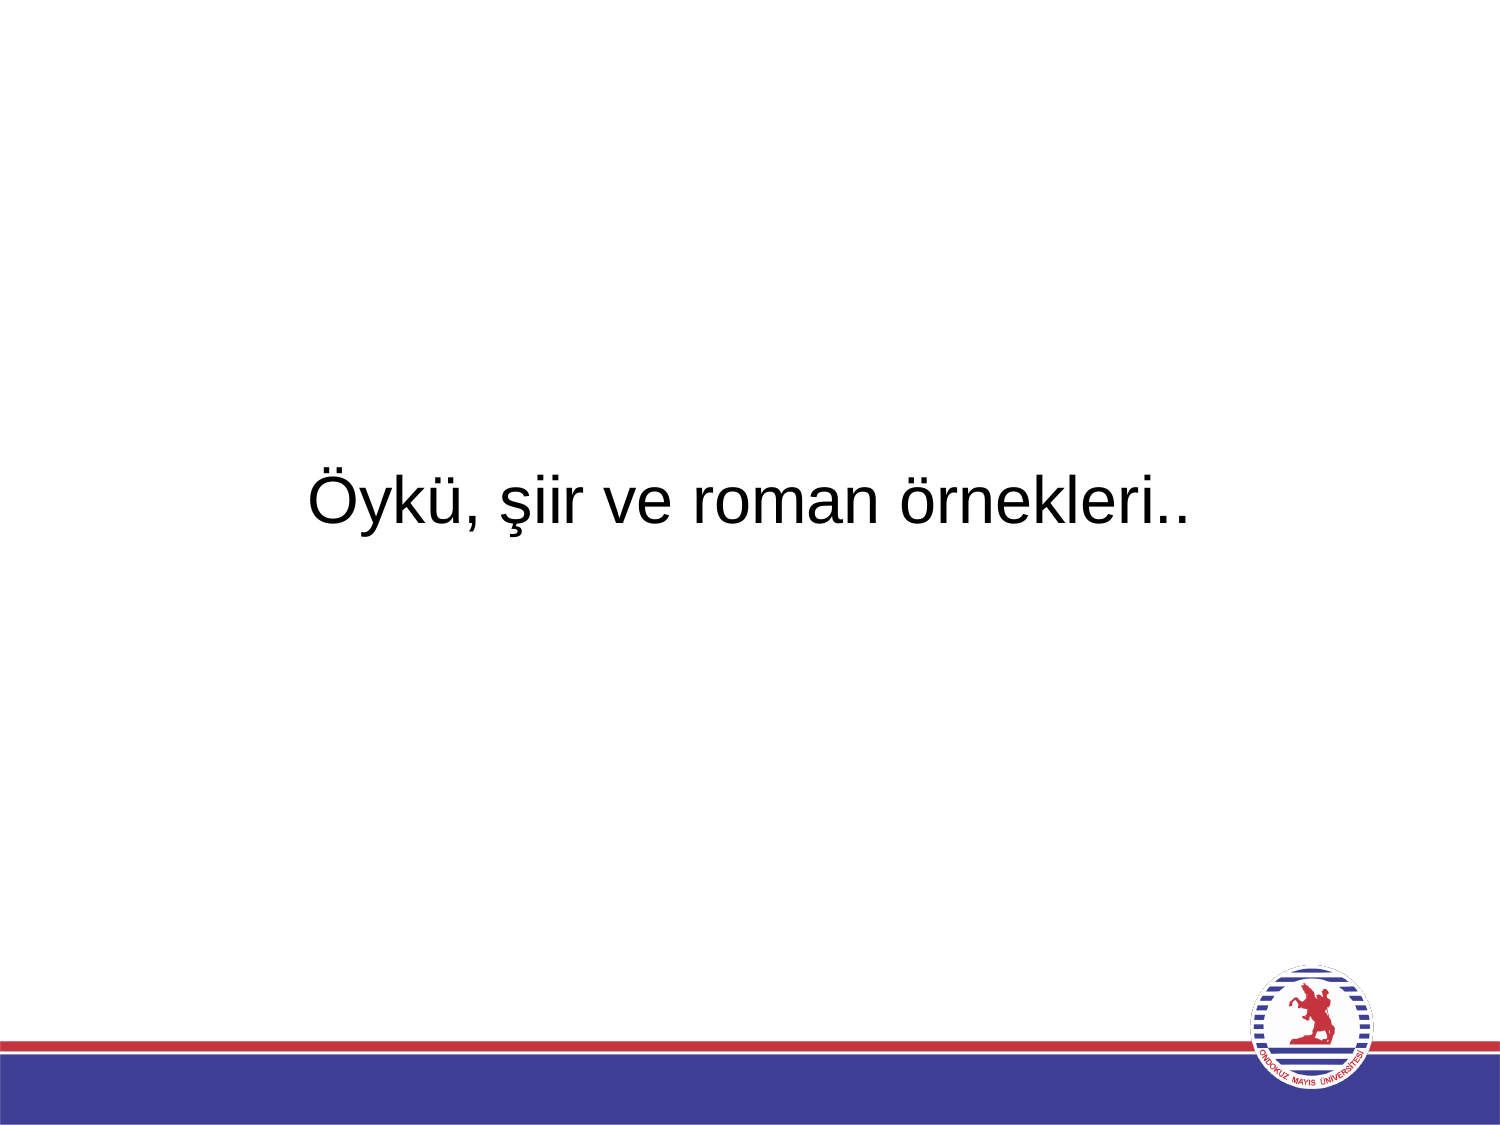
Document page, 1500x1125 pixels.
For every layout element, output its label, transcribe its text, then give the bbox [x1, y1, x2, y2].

picture [0, 965, 1500, 1125]
list Öykü, şiir ve roman örnekleri.. [75, 262, 1425, 1005]
